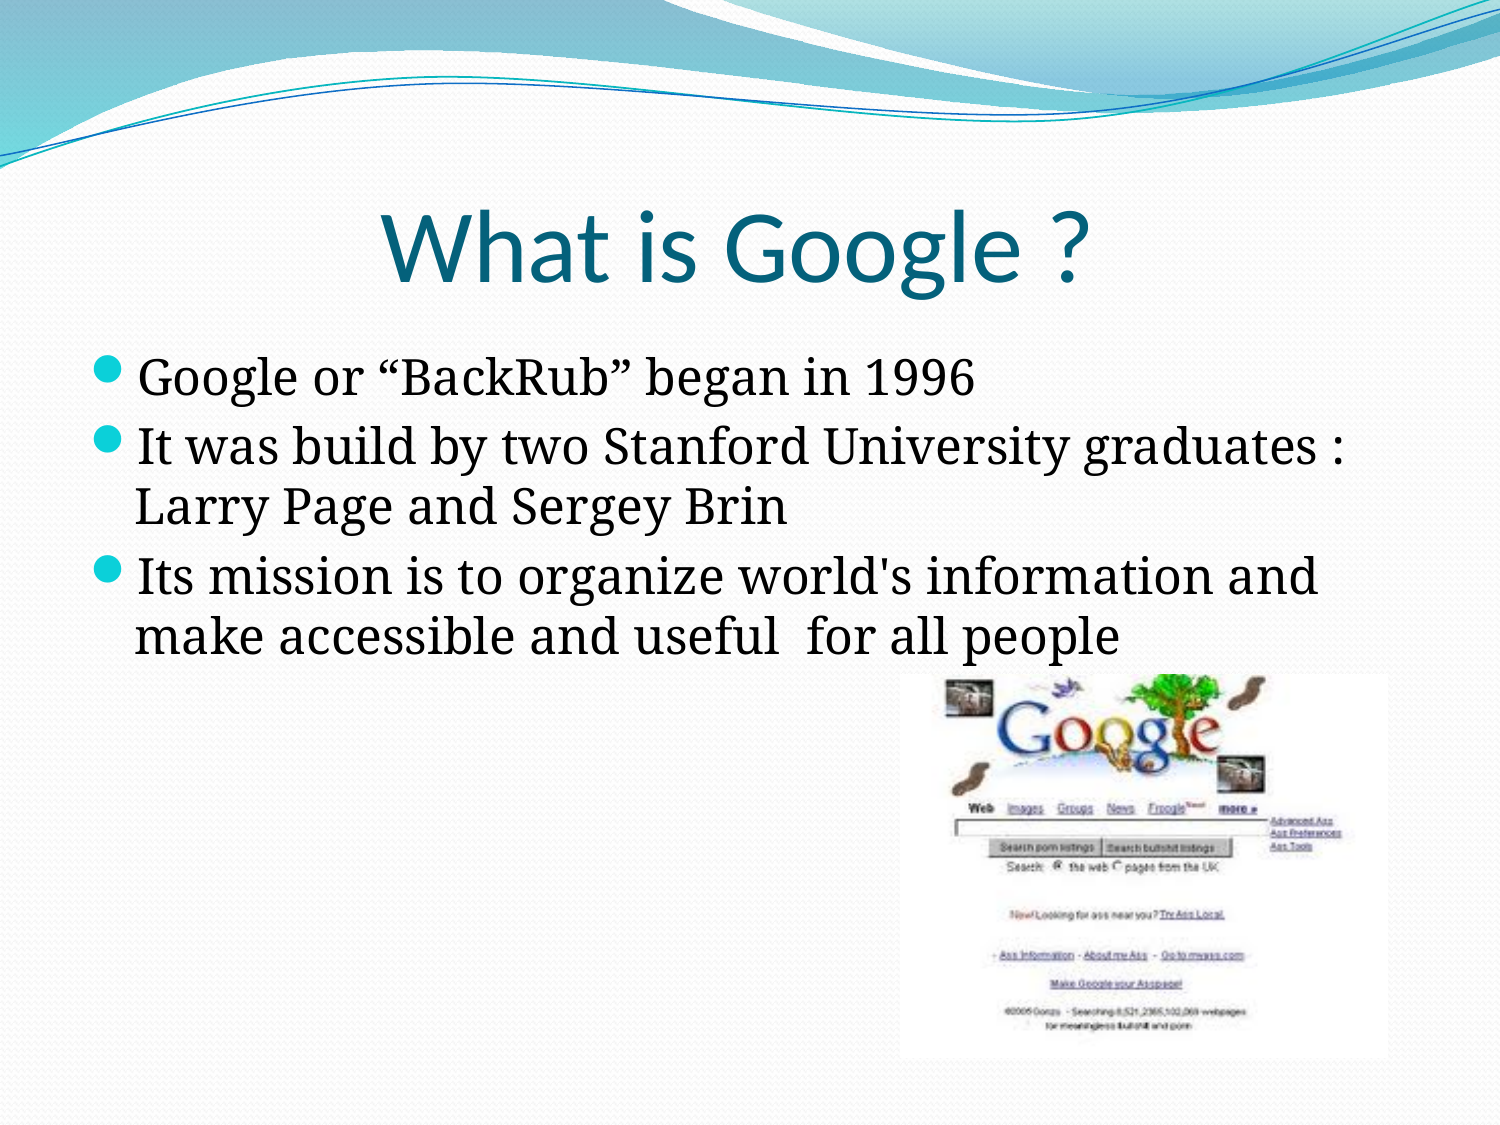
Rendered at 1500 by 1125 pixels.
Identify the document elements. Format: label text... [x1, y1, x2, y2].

picture [899, 674, 1388, 1059]
title What is Google ? [75, 115, 1425, 303]
list Google or “BackRub” began in 1996 It was build by two Stanford University graduates : Larry Page and Sergey Brin Its mission is to organize world's information and make accessible and useful for all people [75, 337, 1425, 1005]
